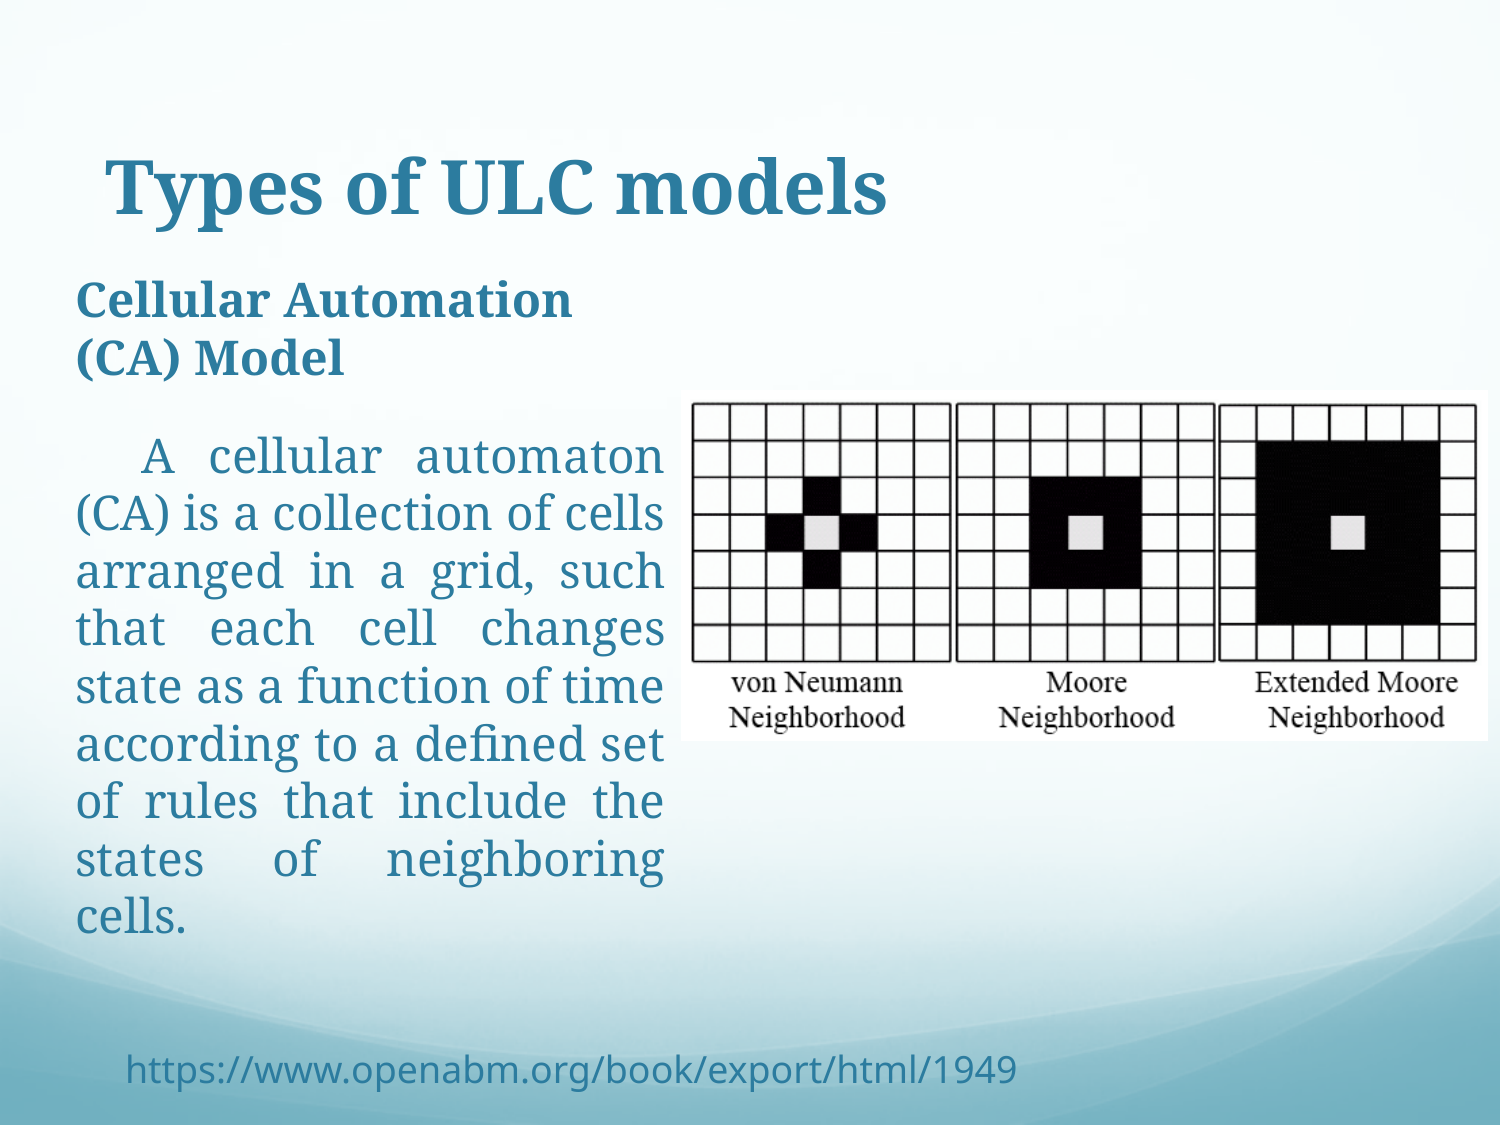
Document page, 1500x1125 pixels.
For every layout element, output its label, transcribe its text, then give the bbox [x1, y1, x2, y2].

text_box https://www.openabm.org/book/export/html/1949 [110, 1038, 1034, 1099]
picture [681, 389, 1489, 742]
title Types of ULC models [90, 17, 1410, 237]
list Cellular Automation (CA) Model A cellular automaton (CA) is a collection of cells arranged in a grid, such that each cell changes state as a function of time according to a defined set of rules that include the states of neighboring cells. [59, 262, 682, 975]
